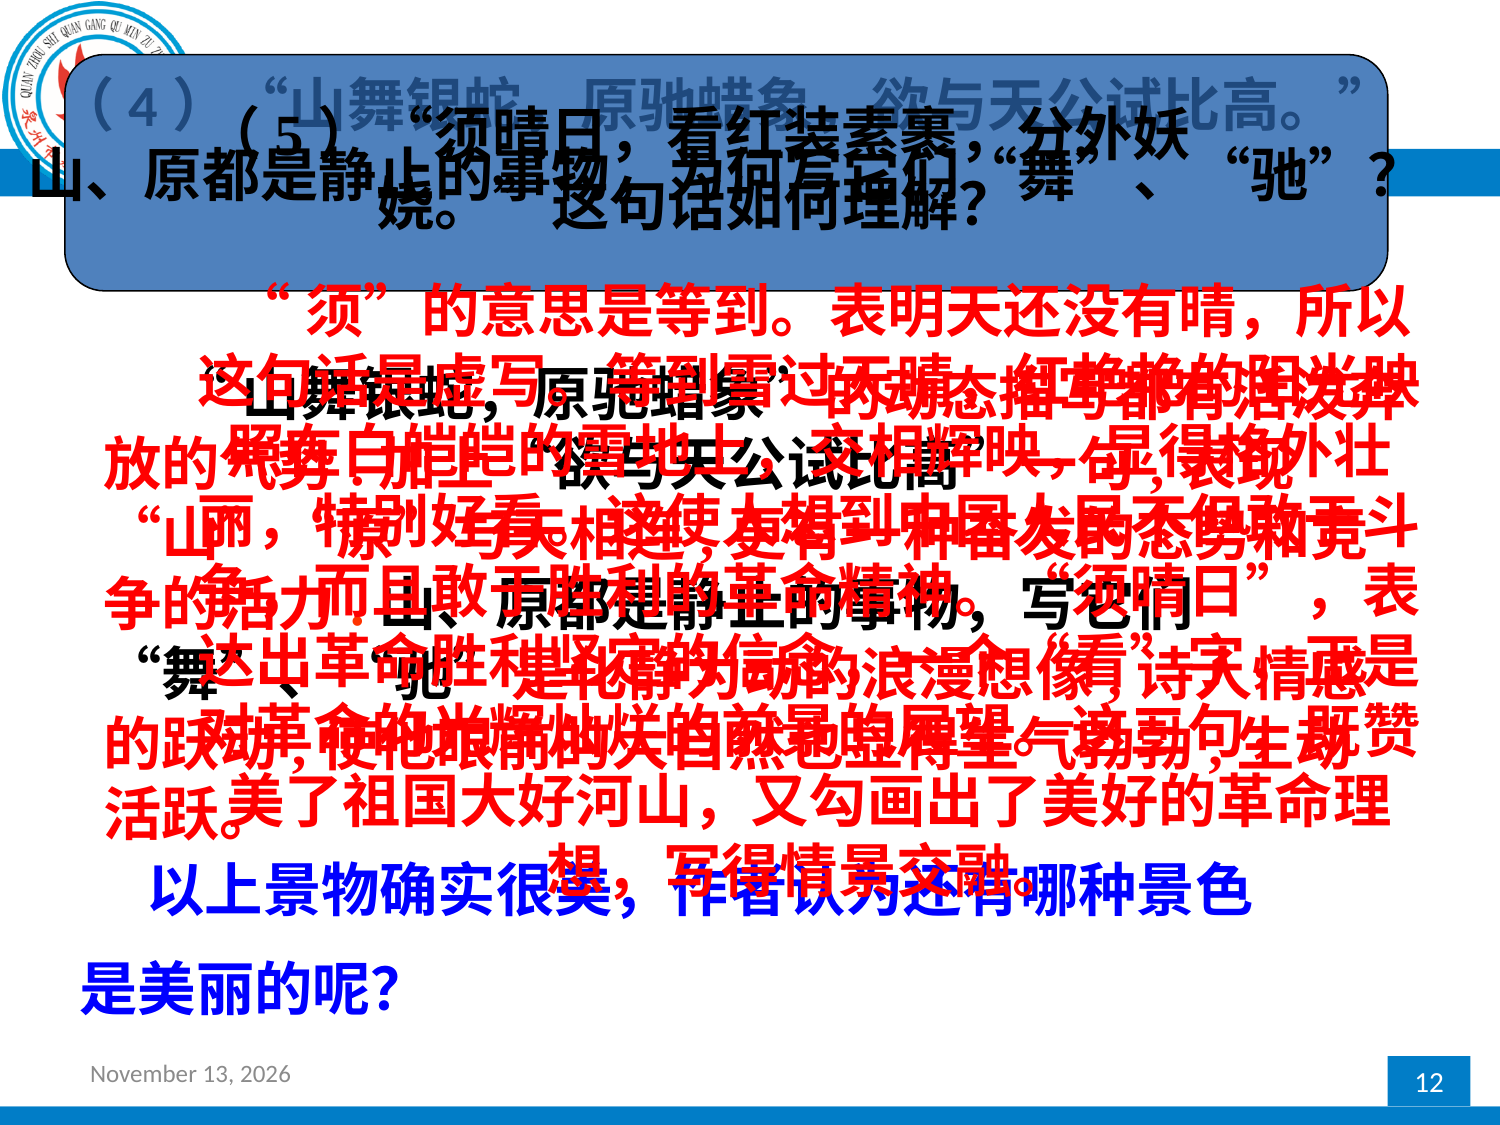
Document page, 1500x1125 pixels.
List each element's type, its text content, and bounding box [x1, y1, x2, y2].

picture [2, 1, 88, 86]
text_box （5）“须晴日，看红装素裹，分外妖娆。”这句话如何理解？ [171, 90, 1223, 245]
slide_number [75, 1042, 425, 1103]
text_box 以上景物确实很美，作者认为还有哪种景色 是美丽的呢？ [64, 846, 1440, 1030]
text_box “山舞银蛇，原驰蜡象”的动态描写都有活泼奔放的气势.加上“欲与天公试比高”一句,表现“山”“原”与天相连,更有一种奋发的态势和竞争的活力.山、原都是静止的事物，写它们“舞”、“驰”是化静为动的浪漫想像,诗人情感的跃动,使他眼前的大自然也显得生气勃勃,生动活跃。 [88, 350, 171, 846]
picture [41, 40, 135, 142]
text_box “须”的意思是等到。表明天还没有晴，所以这句话是虚写。等到雪过天晴，红艳艳的阳光映照在白皑皑的雪地上，交相辉映，显得格外壮丽，特别好看。这使人想到中国人民不但敢于斗争，而且敢于胜利的革命精神。“须晴日”，表达出革命胜利坚定的信念，一个“看”字，正是对革命的光辉灿烂的前景的展望。这三句，既赞美了祖国大好河山，又勾画出了美好的革命理想，写得情景交融。 [171, 267, 1447, 912]
text_box （4）“山舞银蛇，原驰蜡象，欲与天公试比高。” 山、原都是静止的事物，为何写它们“舞”、“驰”？ [64, 54, 1388, 291]
picture [110, 1, 195, 54]
picture [2, 6, 178, 191]
